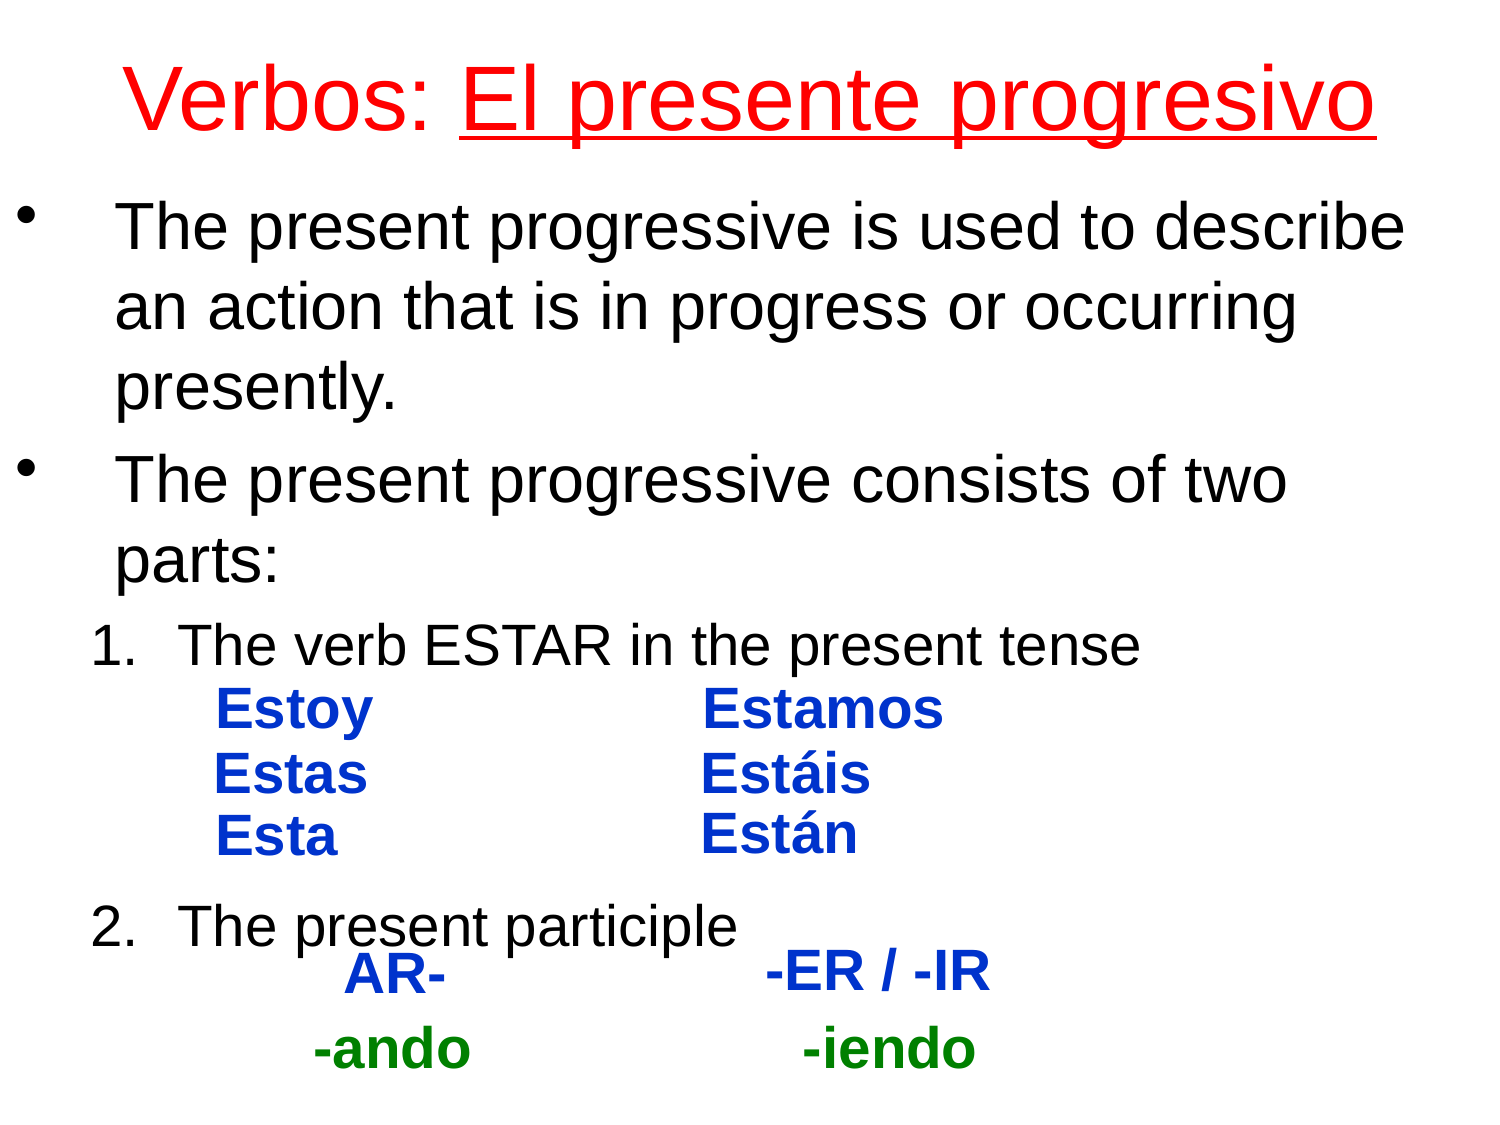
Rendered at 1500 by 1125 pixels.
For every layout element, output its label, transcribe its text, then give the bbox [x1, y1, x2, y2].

text_box -ER / -IR [750, 924, 1007, 1010]
text_box Estas [198, 727, 384, 813]
text_box Están [686, 787, 875, 873]
list The present progressive is used to describe an action that is in progress or occurring presently. The present progressive consists of two parts: The verb ESTAR in the present tense The present participle [0, 174, 1425, 1068]
text_box Estoy [200, 662, 389, 748]
text_box Estáis [685, 727, 888, 813]
text_box -iendo [787, 1002, 993, 1088]
text_box AR- [328, 927, 463, 1002]
text_box Estamos [687, 662, 961, 748]
text_box Esta [200, 789, 354, 875]
title Verbos: El presente progresivo [75, 0, 1425, 174]
text_box -ando [298, 1002, 487, 1088]
